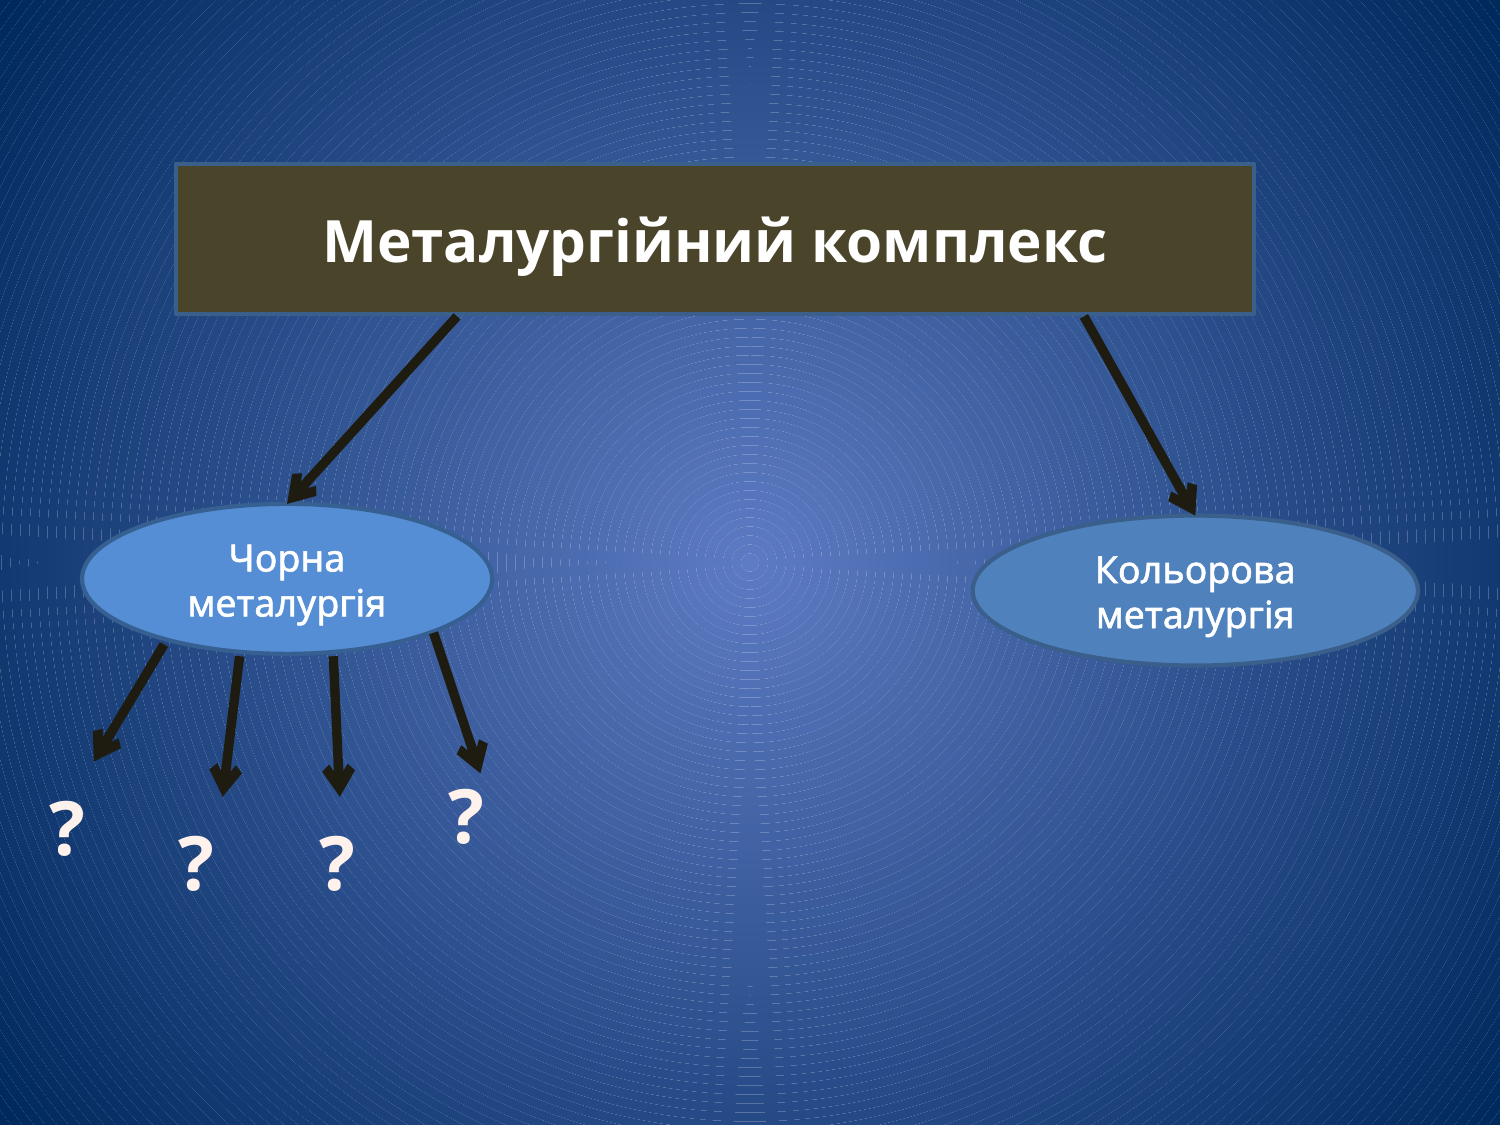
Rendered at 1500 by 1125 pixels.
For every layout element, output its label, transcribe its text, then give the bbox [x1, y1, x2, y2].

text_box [266, 722, 382, 730]
text_box ? [35, 773, 129, 879]
text_box ? [304, 808, 435, 914]
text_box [1039, 360, 1240, 472]
text_box Металургійний комплекс [174, 162, 1256, 316]
text_box Кольорова металургія [970, 513, 1421, 668]
text_box ? [433, 761, 551, 867]
text_box Чорна металургія [79, 501, 495, 656]
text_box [160, 717, 302, 736]
text_box ? [163, 808, 304, 914]
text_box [386, 679, 528, 727]
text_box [70, 667, 188, 739]
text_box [278, 324, 467, 496]
